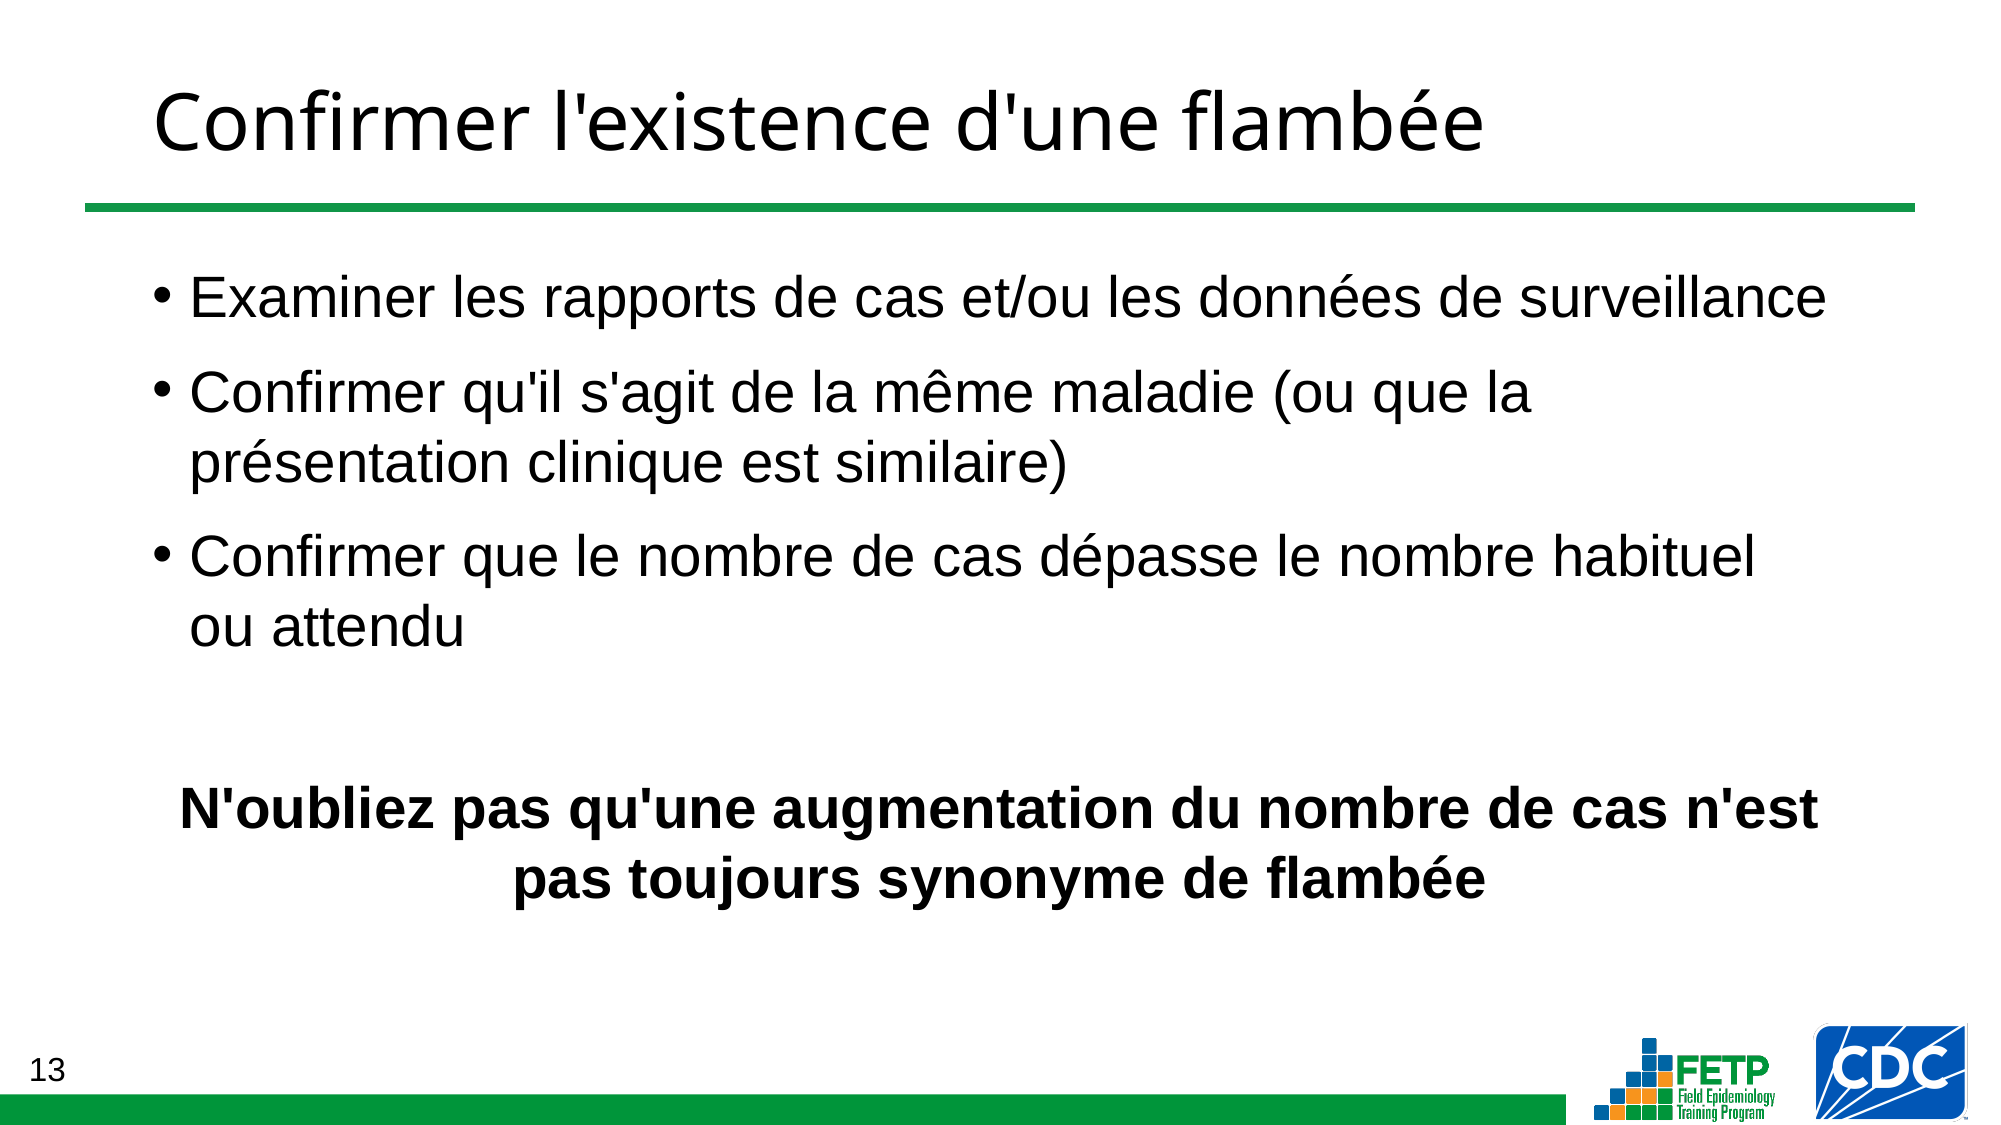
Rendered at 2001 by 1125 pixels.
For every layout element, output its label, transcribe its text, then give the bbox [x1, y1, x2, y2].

picture [1813, 1023, 1968, 1122]
title Confirmer l'existence d'une flambée [137, 75, 1863, 207]
list Examiner les rapports de cas et/ou les données de surveillance Confirmer qu'il s'agit de la même maladie (ou que la présentation clinique est similaire) Confirmer que le nombre de cas dépasse le nombre habituel ou attendu N'oubliez pas qu'une augmentation du nombre de cas n'est pas toujours synonyme de flambée [137, 207, 1863, 1032]
picture [1594, 1038, 1775, 1122]
